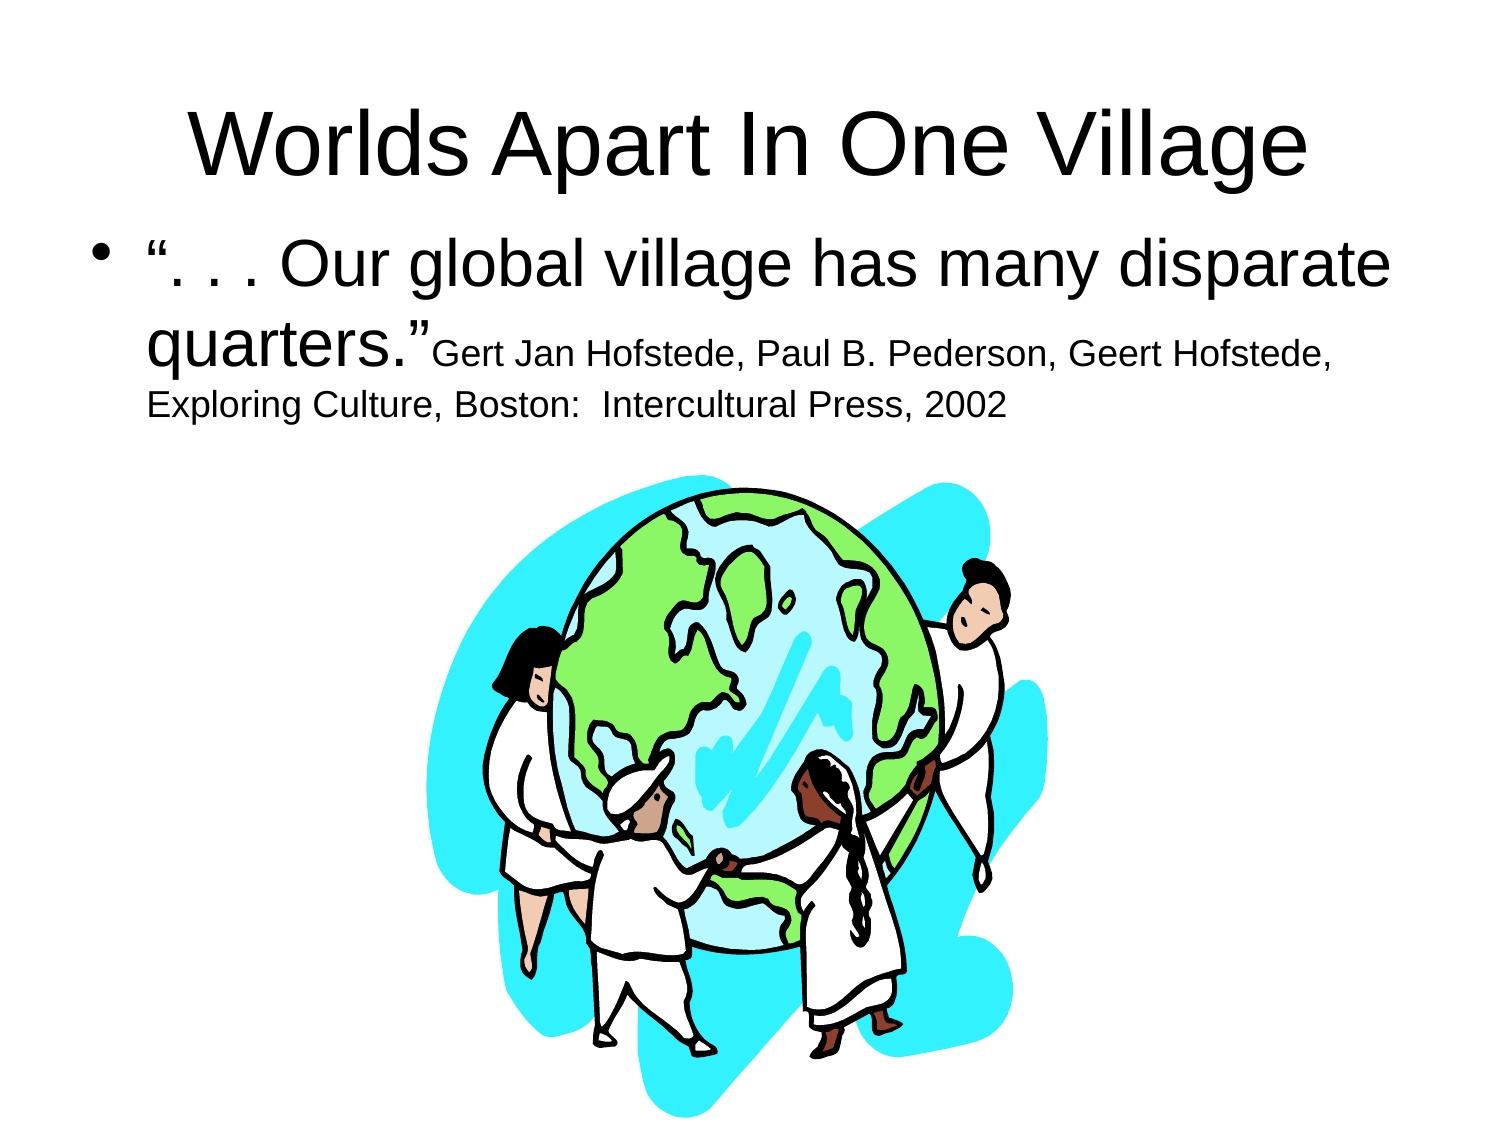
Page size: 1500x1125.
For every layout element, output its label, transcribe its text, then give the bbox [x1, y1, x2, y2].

list “. . . Our global village has many disparate quarters.”Gert Jan Hofstede, Paul B. Pederson, Geert Hofstede, Exploring Culture, Boston: Intercultural Press, 2002 [74, 212, 1426, 1006]
title Worlds Apart In One Village [74, 44, 1426, 212]
picture [424, 474, 1051, 1125]
